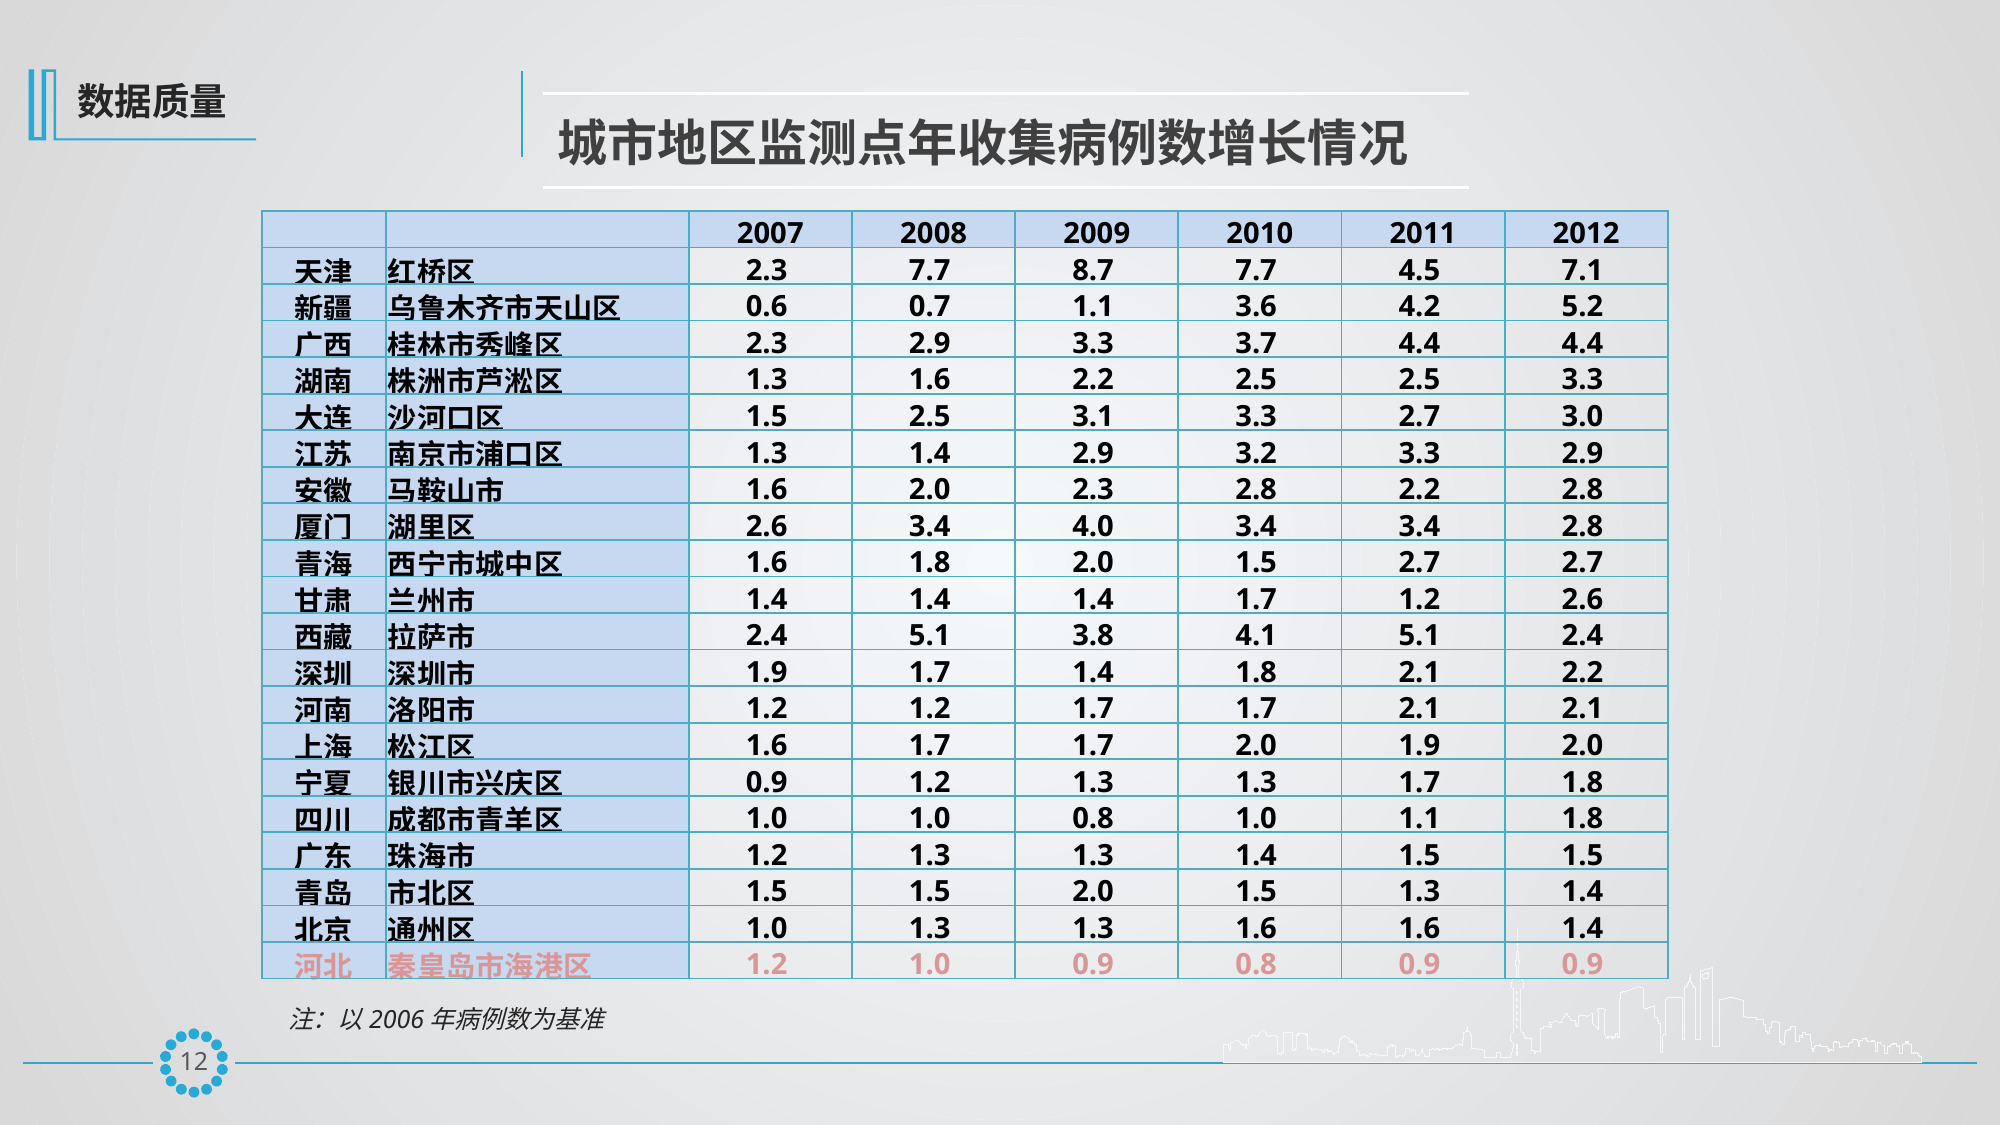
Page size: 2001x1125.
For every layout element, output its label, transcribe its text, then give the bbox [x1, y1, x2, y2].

table_cell 1.9 [1342, 724, 1504, 758]
table_cell 0.9 [1506, 943, 1667, 978]
table_cell 1.6 [853, 358, 1014, 393]
table_cell 洛阳市 [387, 687, 688, 722]
table_cell 3.1 [1016, 395, 1177, 429]
table_cell 1.0 [690, 797, 851, 831]
table_cell 湖里区 [387, 504, 688, 539]
table_cell 1.4 [1506, 870, 1667, 905]
table_cell 5.1 [1342, 614, 1504, 649]
table_cell 3.3 [1179, 395, 1341, 429]
table_header 2007 [690, 212, 851, 247]
table_cell 河南 [263, 687, 385, 722]
table_cell 3.8 [1016, 614, 1177, 649]
table_cell 2.7 [1506, 541, 1667, 576]
table_cell 1.6 [690, 724, 851, 758]
table_cell 秦皇岛市海港区 [387, 943, 688, 978]
table_cell 深圳 [263, 650, 385, 685]
table_cell 天津 [263, 248, 385, 283]
table_cell 1.8 [1179, 650, 1341, 685]
table_cell 1.3 [690, 431, 851, 466]
table_cell 四川 [263, 797, 385, 831]
table_cell 1.4 [1506, 906, 1667, 941]
table_cell 1.3 [853, 833, 1014, 868]
table_cell 珠海市 [387, 833, 688, 868]
table_cell 拉萨市 [387, 614, 688, 649]
table_cell 2.0 [1016, 541, 1177, 576]
table_cell 河北 [263, 943, 385, 978]
table_cell 1.3 [853, 906, 1014, 941]
table_cell 3.3 [1342, 431, 1504, 466]
table_cell 1.3 [690, 358, 851, 393]
table_cell 2.3 [690, 248, 851, 283]
table_cell 1.1 [1016, 285, 1177, 320]
table_cell 北京 [263, 906, 385, 941]
table_cell 2.8 [1506, 468, 1667, 502]
table_cell 1.5 [690, 395, 851, 429]
table_cell 2.6 [1506, 577, 1667, 612]
table_cell 2.3 [1016, 468, 1177, 502]
table_cell 1.3 [1179, 760, 1341, 795]
table_cell 宁夏 [263, 760, 385, 795]
table_cell 2.9 [1016, 431, 1177, 466]
table_cell 上海 [263, 724, 385, 758]
table_cell 桂林市秀峰区 [387, 321, 688, 356]
table_cell 2.7 [1342, 541, 1504, 576]
table_cell 5.2 [1506, 285, 1667, 320]
table_cell 通州区 [387, 906, 688, 941]
table_cell 2.0 [853, 468, 1014, 502]
table_cell 沙河口区 [387, 395, 688, 429]
table_cell 3.4 [853, 504, 1014, 539]
table_cell 2.2 [1016, 358, 1177, 393]
table_cell 3.3 [1506, 358, 1667, 393]
table_cell 1.0 [690, 906, 851, 941]
table_cell 4.4 [1342, 321, 1504, 356]
table_cell 3.2 [1179, 431, 1341, 466]
table_cell 0.8 [1016, 797, 1177, 831]
table_cell 3.7 [1179, 321, 1341, 356]
table_cell 红桥区 [387, 248, 688, 283]
table_cell 1.7 [853, 650, 1014, 685]
table_header [263, 212, 385, 247]
table_cell 0.9 [1342, 943, 1504, 978]
table_cell 1.6 [690, 541, 851, 576]
table_header 2010 [1179, 212, 1341, 247]
table_cell 1.5 [1179, 870, 1341, 905]
table_cell 3.3 [1016, 321, 1177, 356]
table_cell 2.9 [853, 321, 1014, 356]
table_cell 7.7 [1179, 248, 1341, 283]
table_cell 1.7 [1342, 760, 1504, 795]
table_cell 1.5 [1179, 541, 1341, 576]
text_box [542, 93, 1470, 188]
table_cell 松江区 [387, 724, 688, 758]
table_cell 1.5 [853, 870, 1014, 905]
table_cell 广东 [263, 833, 385, 868]
table_cell 2.9 [1506, 431, 1667, 466]
table_header [387, 212, 688, 247]
table_cell 1.2 [853, 687, 1014, 722]
table_cell 乌鲁木齐市天山区 [387, 285, 688, 320]
table_cell 4.1 [1179, 614, 1341, 649]
table_cell 1.2 [1342, 577, 1504, 612]
table_cell 1.4 [853, 577, 1014, 612]
table_cell 2.5 [853, 395, 1014, 429]
text_box 数据质量 [62, 70, 250, 130]
table_cell 2.4 [1506, 614, 1667, 649]
table_cell 0.8 [1179, 943, 1341, 978]
table_cell 1.2 [690, 833, 851, 868]
table_cell 3.0 [1506, 395, 1667, 429]
table_header 2012 [1506, 212, 1667, 247]
table_cell 2.1 [1506, 687, 1667, 722]
table_cell 1.6 [1342, 906, 1504, 941]
table_cell 银川市兴庆区 [387, 760, 688, 795]
table_cell 2.3 [690, 321, 851, 356]
table_header 2009 [1016, 212, 1177, 247]
table_cell 1.0 [853, 797, 1014, 831]
table_cell 1.2 [853, 760, 1014, 795]
table_cell 新疆 [263, 285, 385, 320]
table_cell 2.5 [1342, 358, 1504, 393]
table_cell 江苏 [263, 431, 385, 466]
table_cell 1.9 [690, 650, 851, 685]
table_cell 1.7 [853, 724, 1014, 758]
table_cell 西藏 [263, 614, 385, 649]
table_cell 1.6 [1179, 906, 1341, 941]
text_box 注：以2006年病例数为基准 [273, 996, 930, 1041]
table_cell 4.2 [1342, 285, 1504, 320]
table_header 2008 [853, 212, 1014, 247]
table_cell 1.3 [1016, 760, 1177, 795]
table_cell 1.1 [1342, 797, 1504, 831]
table_cell 2.7 [1342, 395, 1504, 429]
table_cell 1.7 [1016, 687, 1177, 722]
table_cell 1.4 [1016, 650, 1177, 685]
table_cell 0.9 [1016, 943, 1177, 978]
table_cell 安徽 [263, 468, 385, 502]
table_cell 2.6 [690, 504, 851, 539]
table_cell 1.2 [690, 943, 851, 978]
table_cell 1.0 [1179, 797, 1341, 831]
table_cell 1.3 [1016, 906, 1177, 941]
table_cell 4.4 [1506, 321, 1667, 356]
table_cell 2.5 [1179, 358, 1341, 393]
table_cell 市北区 [387, 870, 688, 905]
table_cell 湖南 [263, 358, 385, 393]
table_cell 1.5 [690, 870, 851, 905]
table_cell 甘肃 [263, 577, 385, 612]
table_cell 2.0 [1506, 724, 1667, 758]
table_cell 青岛 [263, 870, 385, 905]
table_header 2011 [1342, 212, 1504, 247]
table_cell 厦门 [263, 504, 385, 539]
table_cell 1.3 [1342, 870, 1504, 905]
table_cell 0.9 [690, 760, 851, 795]
table_cell 成都市青羊区 [387, 797, 688, 831]
table_cell 2.1 [1342, 650, 1504, 685]
table_cell 1.5 [1342, 833, 1504, 868]
table_cell 8.7 [1016, 248, 1177, 283]
slide_number 11 [169, 1039, 218, 1086]
table_cell 株洲市芦淞区 [387, 358, 688, 393]
table_cell 1.7 [1016, 724, 1177, 758]
table_cell 深圳市 [387, 650, 688, 685]
table_cell 青海 [263, 541, 385, 576]
table_cell 1.8 [853, 541, 1014, 576]
table_cell 2.1 [1342, 687, 1504, 722]
table_cell 2.4 [690, 614, 851, 649]
table_cell 1.2 [690, 687, 851, 722]
table_cell 1.7 [1179, 687, 1341, 722]
table_cell 4.0 [1016, 504, 1177, 539]
table_cell 4.5 [1342, 248, 1504, 283]
table_cell 2.0 [1179, 724, 1341, 758]
table_cell 1.0 [853, 943, 1014, 978]
table_cell 南京市浦口区 [387, 431, 688, 466]
table_cell 2.8 [1506, 504, 1667, 539]
table_cell 2.8 [1179, 468, 1341, 502]
table_cell 3.4 [1342, 504, 1504, 539]
table_cell 1.4 [690, 577, 851, 612]
table_cell 1.5 [1506, 833, 1667, 868]
table_cell 0.6 [690, 285, 851, 320]
table_cell 大连 [263, 395, 385, 429]
table_cell 5.1 [853, 614, 1014, 649]
table_cell 马鞍山市 [387, 468, 688, 502]
table_cell 西宁市城中区 [387, 541, 688, 576]
table_cell 2.0 [1016, 870, 1177, 905]
table_cell 1.8 [1506, 760, 1667, 795]
table_cell 1.3 [1016, 833, 1177, 868]
table_cell 7.1 [1506, 248, 1667, 283]
table_cell 2.2 [1342, 468, 1504, 502]
table_cell 1.7 [1179, 577, 1341, 612]
table_cell 1.4 [1179, 833, 1341, 868]
table_cell 3.6 [1179, 285, 1341, 320]
table_cell 3.4 [1179, 504, 1341, 539]
table_cell 1.4 [853, 431, 1014, 466]
table_cell 1.6 [690, 468, 851, 502]
table_cell 1.8 [1506, 797, 1667, 831]
table_cell 1.4 [1016, 577, 1177, 612]
table_cell 7.7 [853, 248, 1014, 283]
table_cell 广西 [263, 321, 385, 356]
table_cell 2.2 [1506, 650, 1667, 685]
table_cell 兰州市 [387, 577, 688, 612]
table_cell 0.7 [853, 285, 1014, 320]
